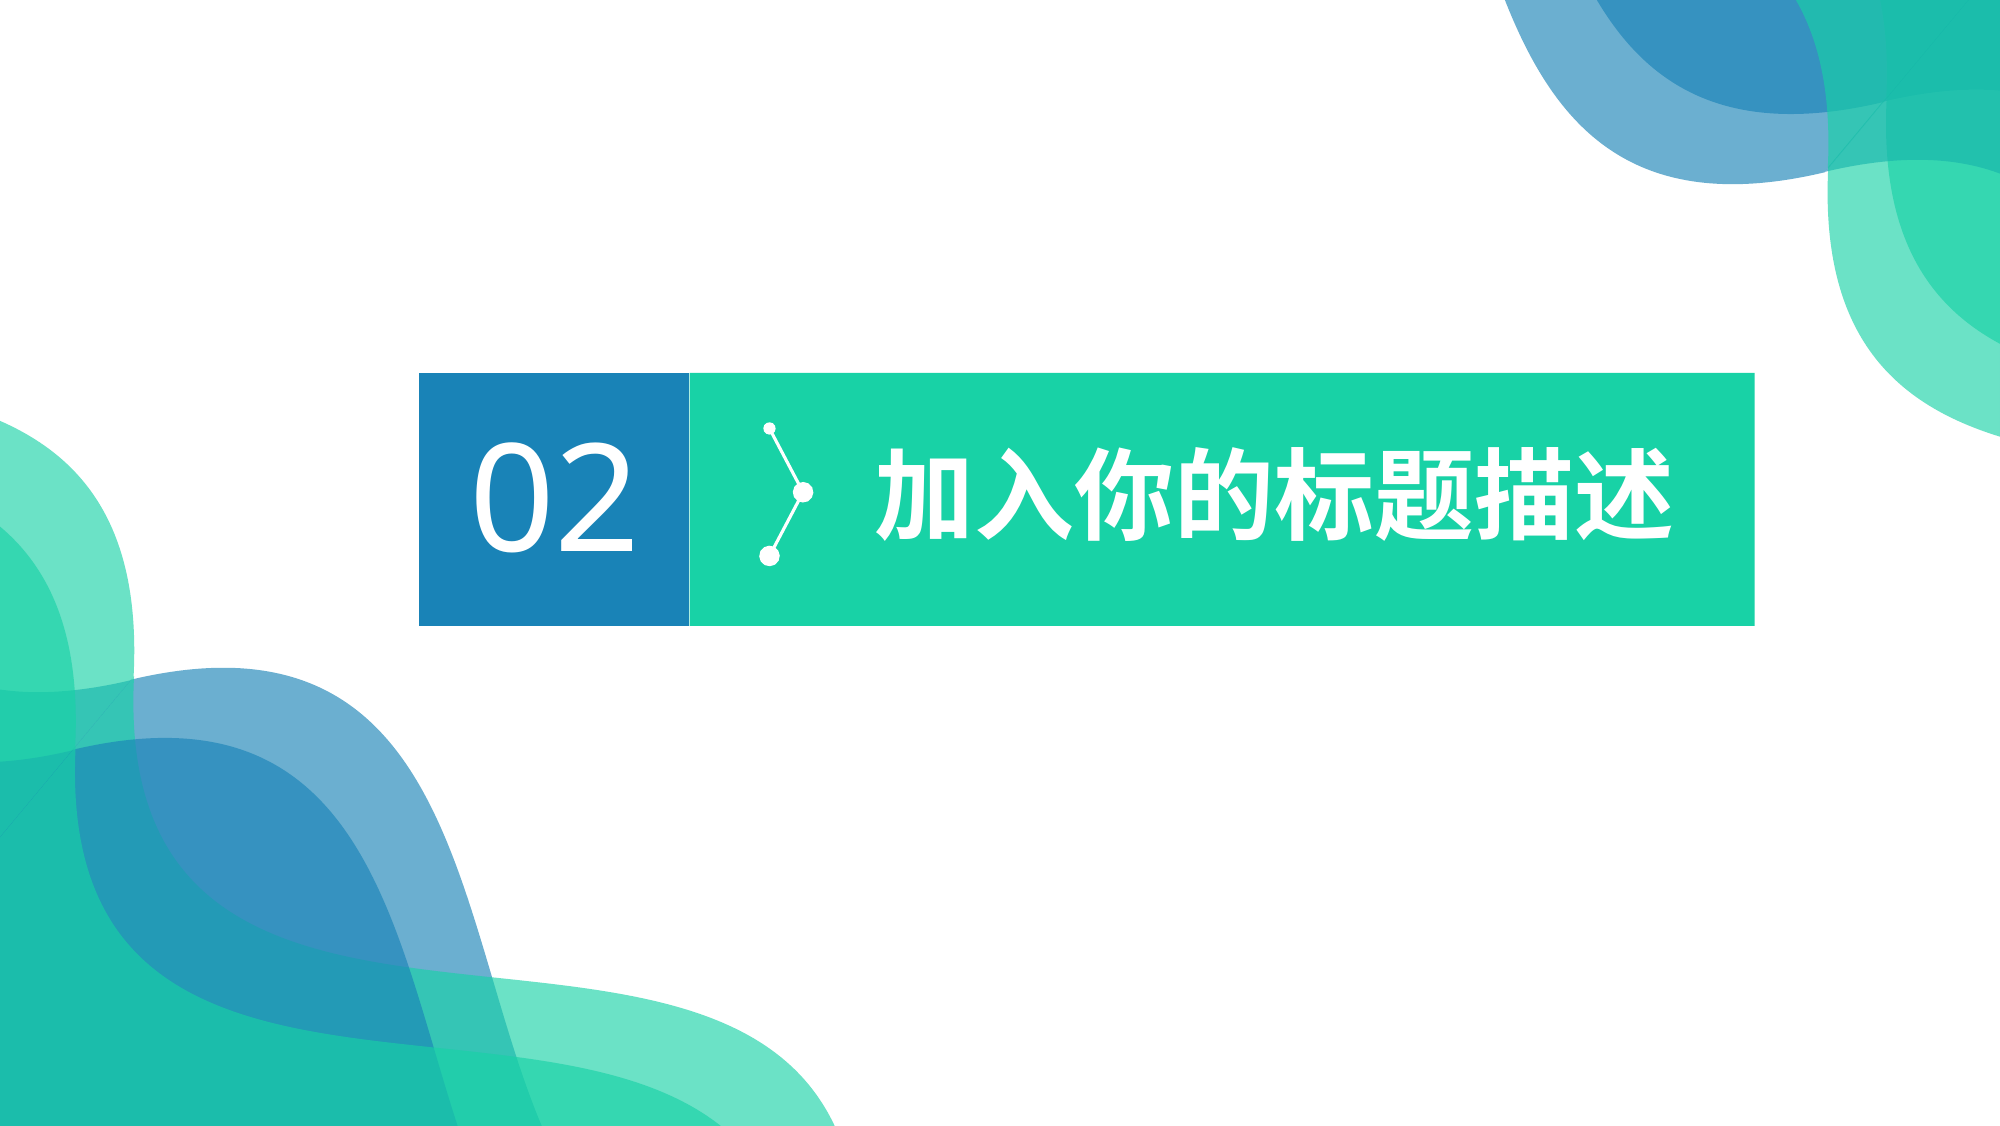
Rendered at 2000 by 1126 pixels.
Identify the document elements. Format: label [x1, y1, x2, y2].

text_box [0, 451, 805, 1126]
text_box [418, 372, 1755, 626]
text_box [1154, 0, 2000, 397]
